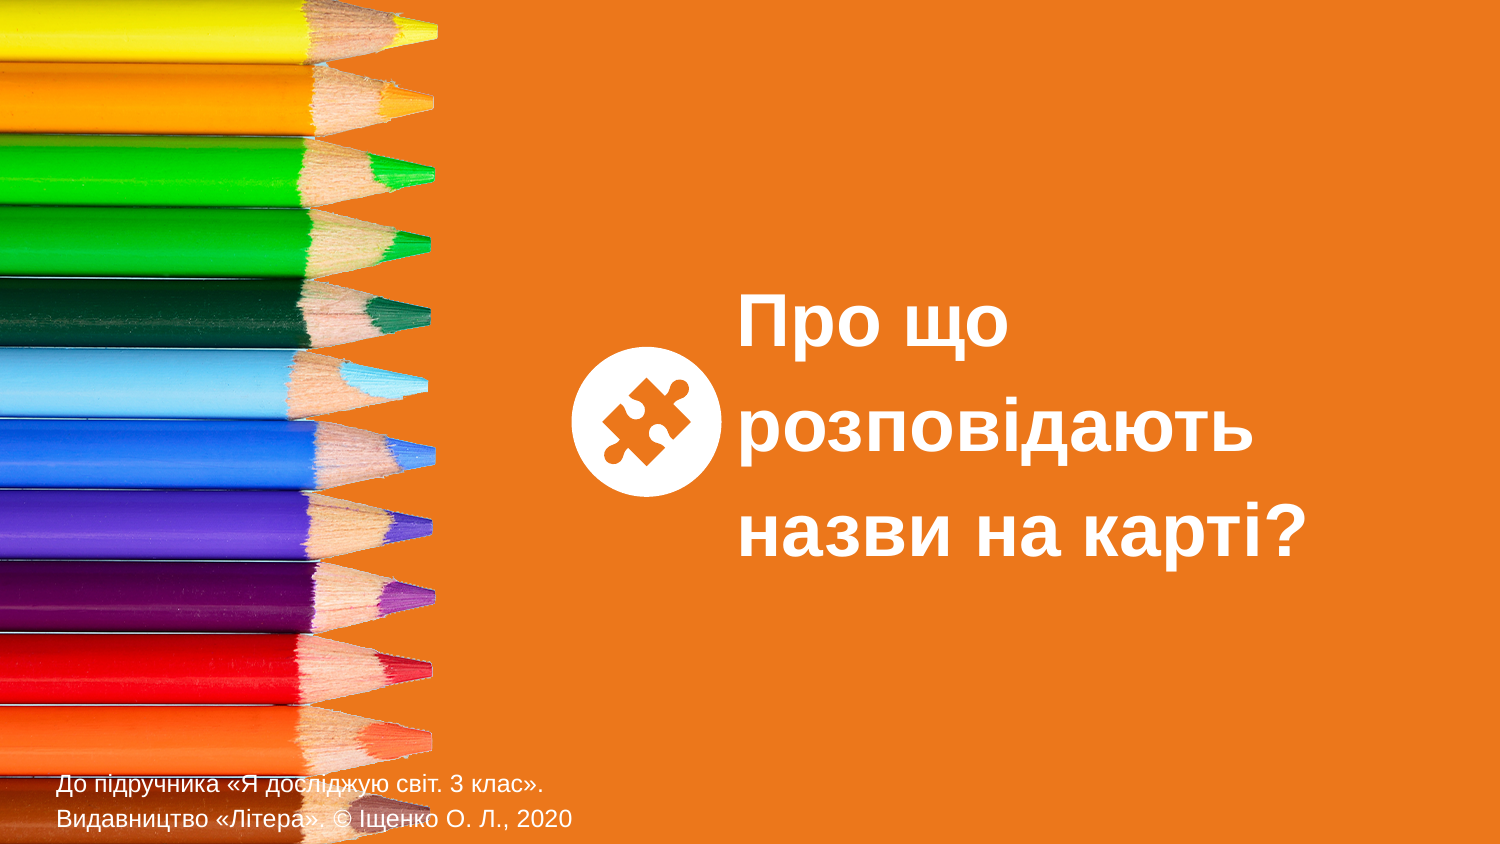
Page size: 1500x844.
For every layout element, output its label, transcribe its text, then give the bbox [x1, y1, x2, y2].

list До підручника «Я досліджую світ. 3 клас». Видавництво «Літера». © Іщенко О. Л., 2020 [41, 776, 792, 824]
text_box [600, 375, 693, 469]
text_box [569, 344, 724, 499]
list Про що розповідають назви на карті? [721, 374, 1500, 470]
picture [0, 0, 438, 844]
